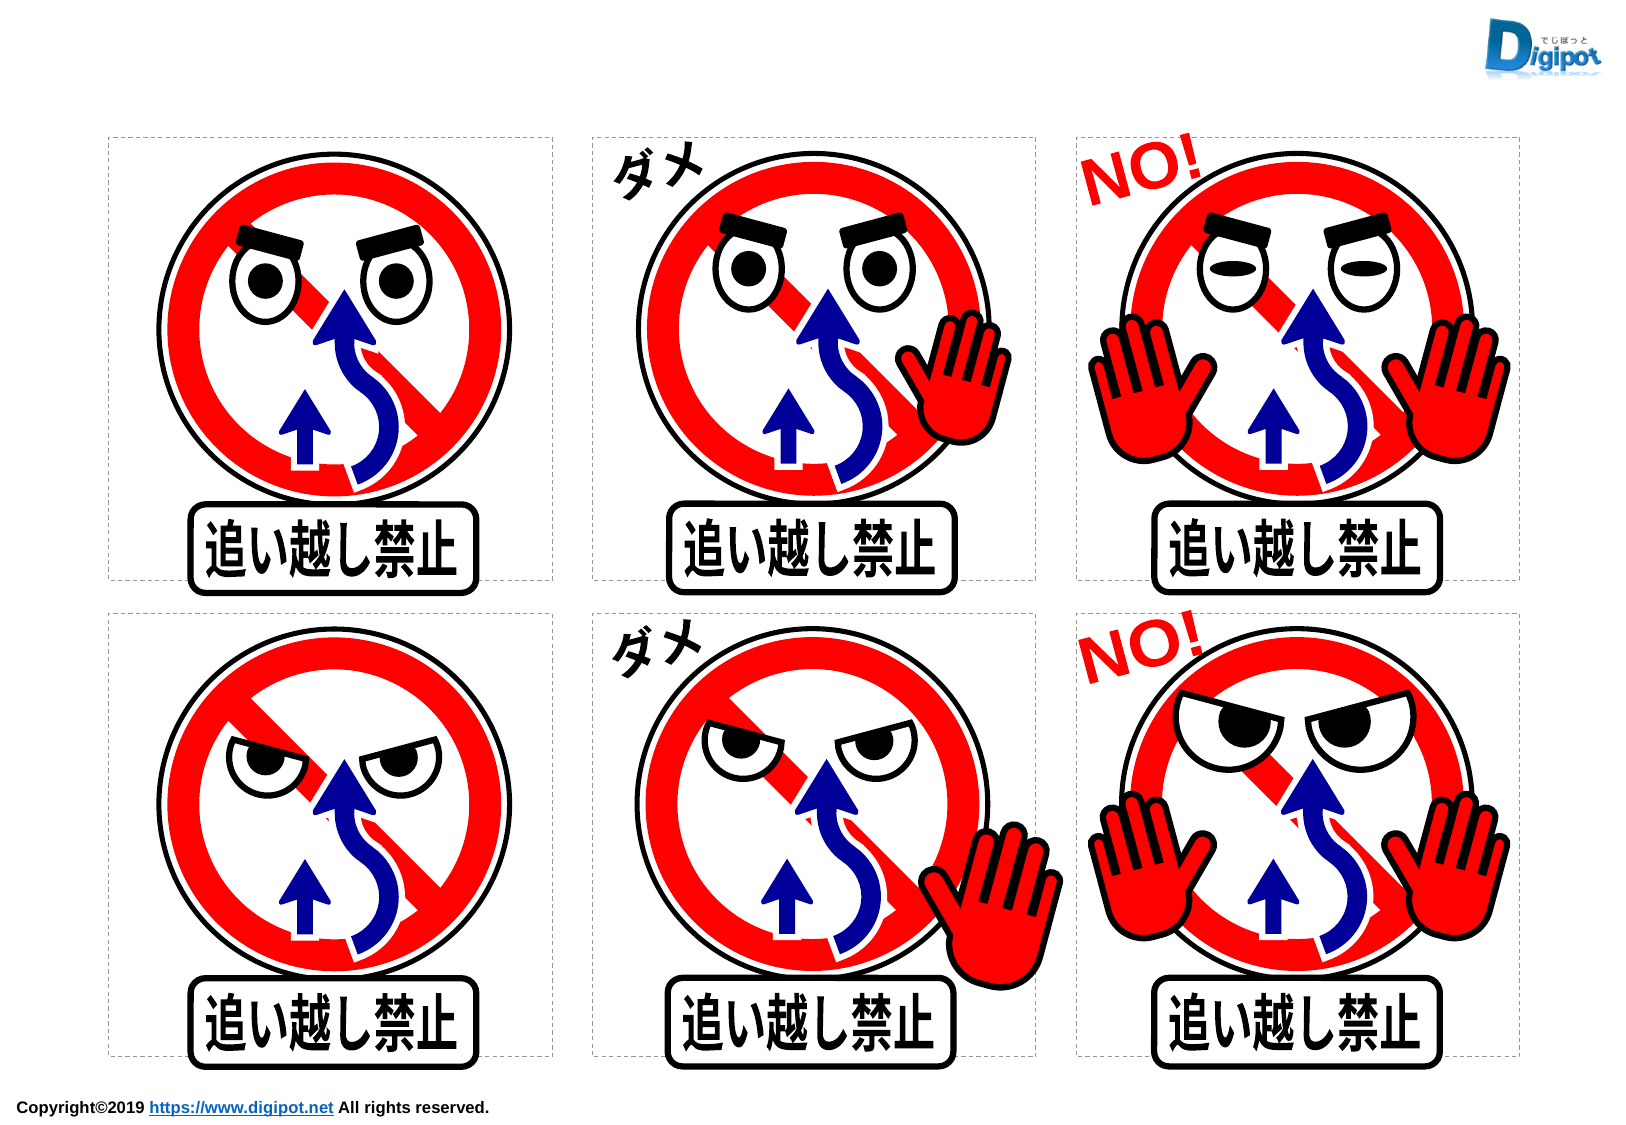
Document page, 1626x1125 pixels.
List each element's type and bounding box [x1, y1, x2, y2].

text_box [156, 626, 513, 1067]
picture [1485, 18, 1602, 82]
text_box [156, 151, 513, 593]
text_box [611, 145, 1003, 593]
text_box [610, 623, 1053, 1067]
text_box [1082, 623, 1501, 1067]
text_box [1084, 145, 1501, 593]
